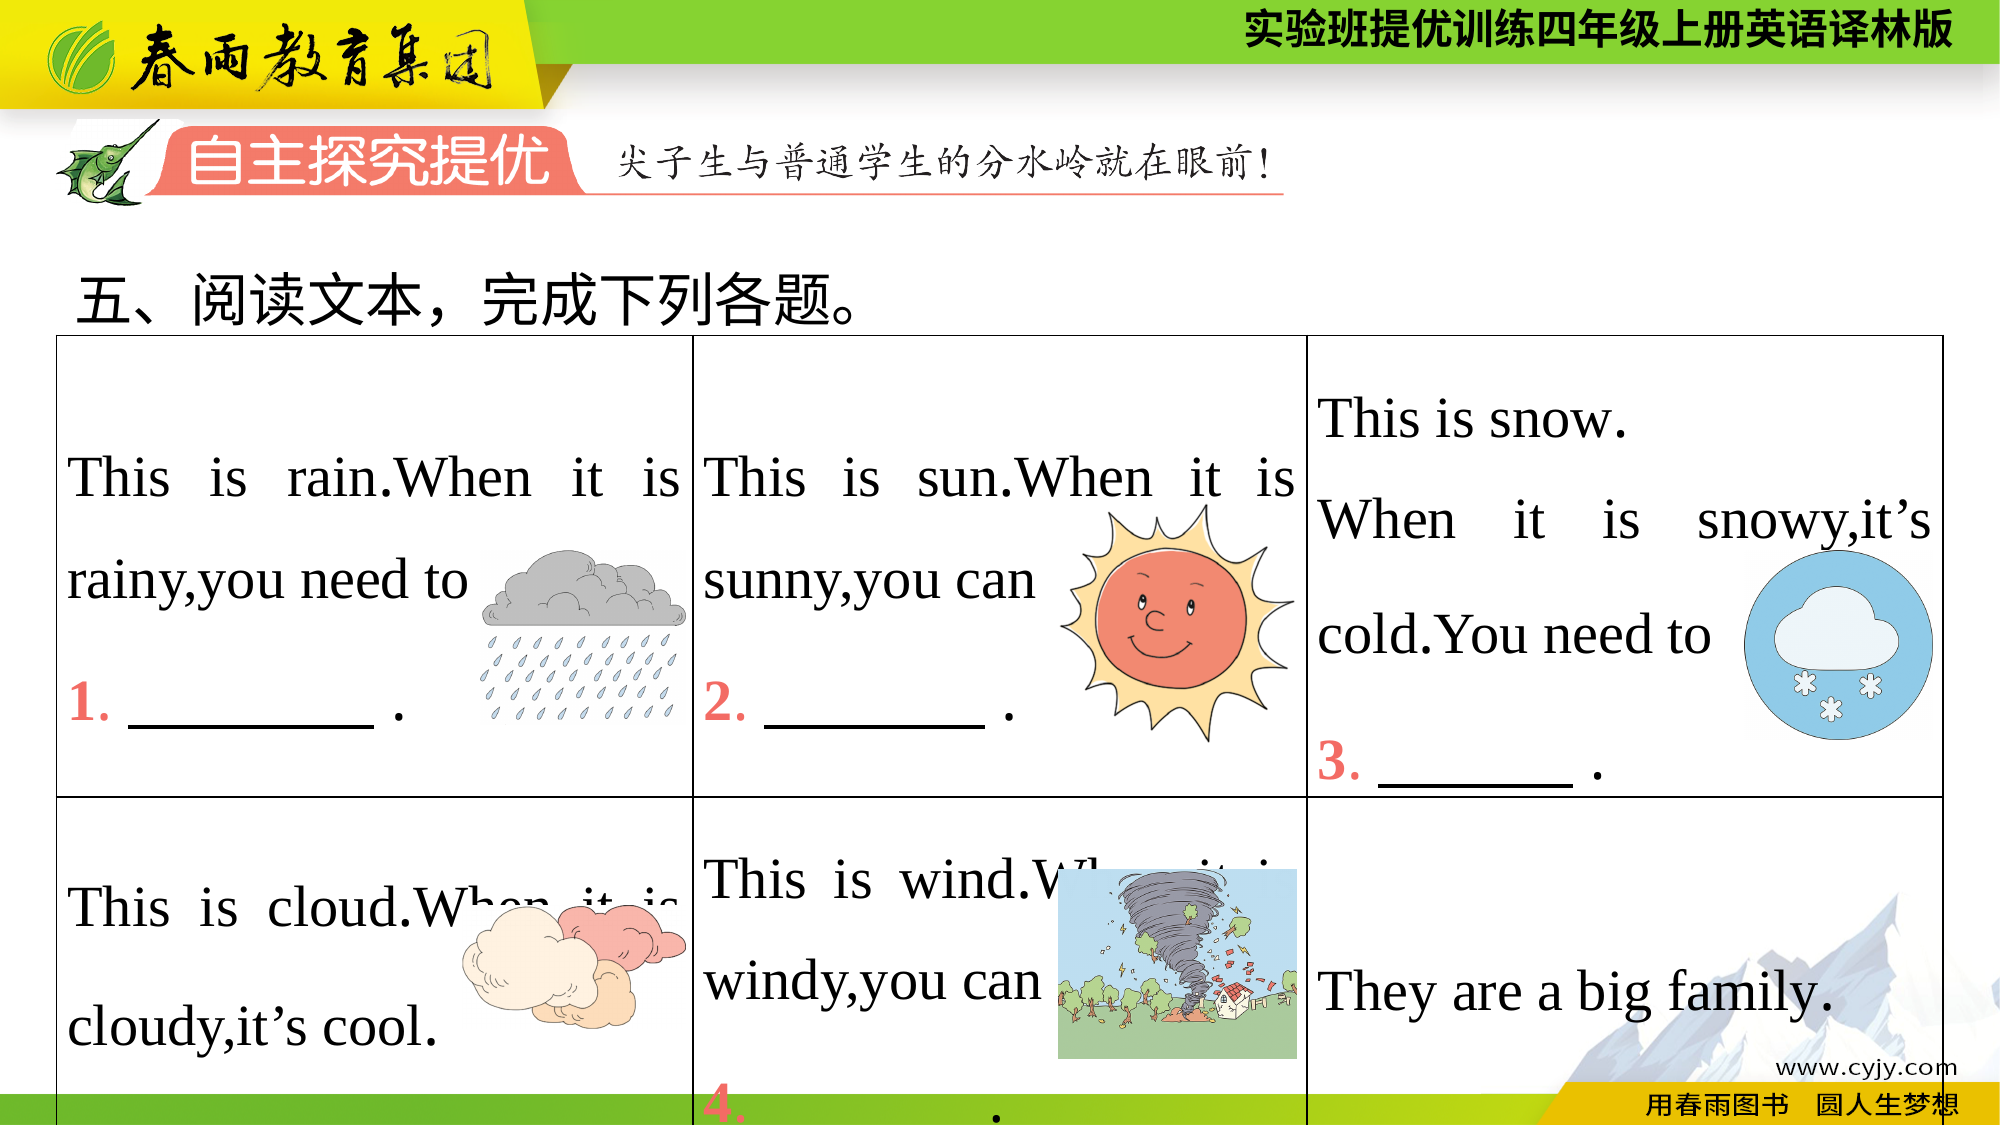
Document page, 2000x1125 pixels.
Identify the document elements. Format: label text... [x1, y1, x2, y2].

table_cell They are a big family. [1308, 798, 1942, 1125]
picture [479, 550, 687, 725]
table_cell This is wind.When it is windy,you can 4. . [694, 798, 1306, 1125]
table_header This is snow. When it is snowy,it’s cold.You need to 3. . [1308, 336, 1942, 796]
picture [462, 904, 686, 1029]
picture [1743, 550, 1934, 740]
picture [1058, 869, 1297, 1059]
picture [0, 0, 2000, 1125]
table_cell This is cloud.When it is cloudy,it’s cool. [57, 798, 692, 1125]
picture [1059, 503, 1296, 743]
table_header This is rain.When it is rainy,you need to 1. . [57, 336, 692, 796]
table_header This is sun.When it is sunny,you can 2. . [694, 336, 1306, 796]
list 五、阅读文本，完成下列各题。 [59, 221, 1944, 329]
